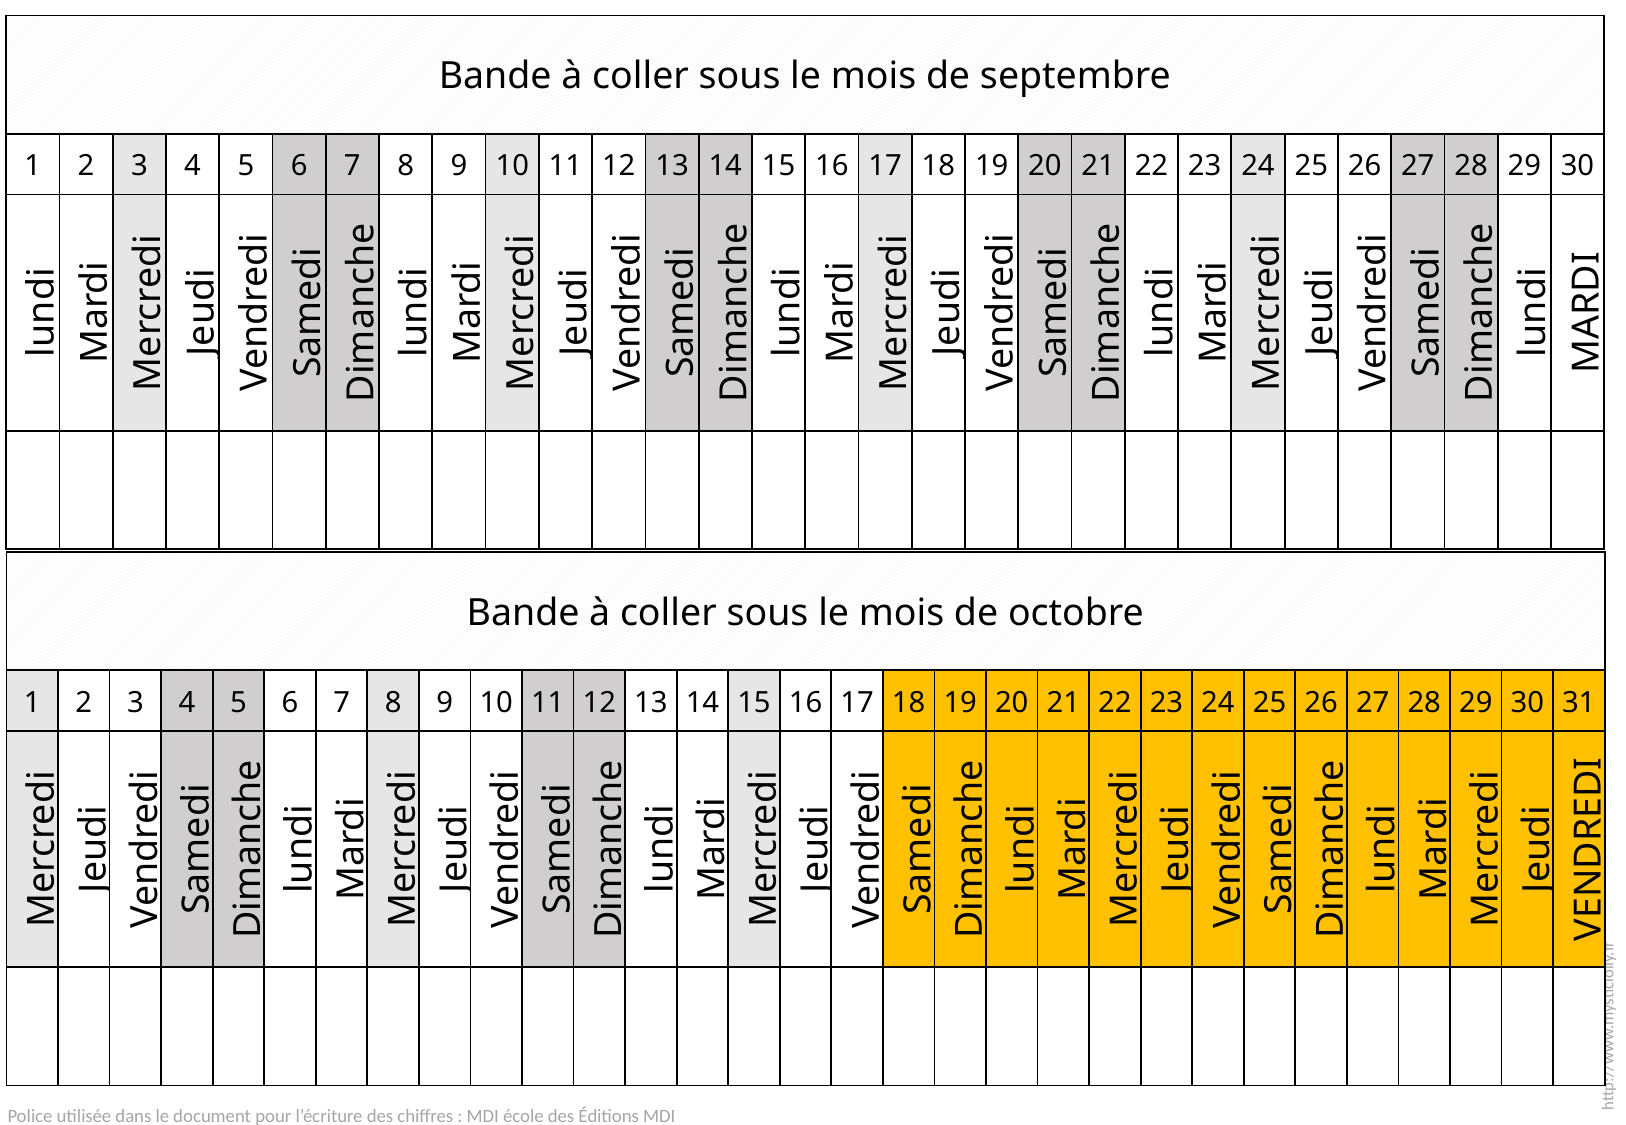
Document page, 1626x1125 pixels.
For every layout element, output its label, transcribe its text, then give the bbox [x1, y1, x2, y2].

table_cell [1286, 432, 1337, 548]
table_cell lundi [380, 195, 431, 430]
table_cell Vendredi [832, 732, 882, 966]
table_cell 13 [626, 671, 676, 730]
table_cell [433, 432, 485, 548]
table_cell 18 [913, 135, 964, 194]
table_cell [380, 432, 431, 548]
table_cell Mercredi [1090, 732, 1140, 966]
table_cell [214, 968, 263, 1085]
table_cell [884, 968, 934, 1085]
table_cell 5 [220, 135, 272, 194]
table_cell Mardi [1399, 732, 1449, 966]
table_cell [1142, 968, 1191, 1085]
table_cell lundi [7, 195, 59, 430]
table_cell 6 [265, 671, 315, 730]
table_cell Jeudi [420, 732, 470, 966]
table_cell Mardi [806, 195, 858, 430]
table_cell Mercredi [1232, 195, 1284, 430]
table_cell [859, 432, 911, 548]
table_header Bande à coller sous le mois de octobre [7, 553, 1604, 669]
table_cell [753, 432, 804, 548]
table_cell [966, 432, 1017, 548]
table_cell Vendredi [966, 195, 1017, 430]
table_cell Dimanche [1072, 195, 1124, 430]
table_cell 19 [935, 671, 985, 730]
table_cell [486, 432, 538, 548]
table_cell 15 [753, 135, 804, 194]
table_cell [1232, 432, 1284, 548]
table_cell [7, 968, 57, 1085]
table_cell 20 [1019, 135, 1071, 194]
table_cell Jeudi [1286, 195, 1337, 430]
table_cell Jeudi [59, 732, 109, 966]
table_cell [327, 432, 378, 548]
table_cell [110, 968, 160, 1085]
table_cell Vendredi [471, 732, 521, 966]
table_cell Jeudi [781, 732, 830, 966]
table_cell 4 [167, 135, 218, 194]
table_cell 3 [110, 671, 160, 730]
table_cell [59, 968, 109, 1085]
table_cell 14 [678, 671, 727, 730]
table_cell 20 [987, 671, 1037, 730]
table_cell 7 [327, 135, 378, 194]
table_cell Samedi [523, 732, 573, 966]
table_cell [626, 968, 676, 1085]
table_cell lundi [1499, 195, 1550, 430]
table_cell 9 [433, 135, 485, 194]
table_cell [1072, 432, 1124, 548]
table_cell 21 [1072, 135, 1124, 194]
table_cell lundi [987, 732, 1037, 966]
table_cell 14 [700, 135, 751, 194]
table_cell Jeudi [540, 195, 591, 430]
table_cell [7, 432, 59, 548]
table_cell 24 [1232, 135, 1284, 194]
table_cell [167, 432, 218, 548]
table_cell lundi [753, 195, 804, 430]
table_cell [317, 968, 366, 1085]
table_cell [60, 432, 112, 548]
table_cell Dimanche [327, 195, 378, 430]
table_cell 5 [214, 671, 263, 730]
table_cell [1445, 432, 1497, 548]
table_cell Vendredi [593, 195, 645, 430]
table_cell [1245, 968, 1294, 1085]
table_cell [593, 432, 645, 548]
table_cell [781, 968, 830, 1085]
table_cell Jeudi [1502, 732, 1552, 966]
table_cell Mercredi [7, 732, 57, 966]
table_cell Samedi [273, 195, 325, 430]
table_cell 28 [1445, 135, 1497, 194]
table_cell 22 [1090, 671, 1140, 730]
table_cell 15 [729, 671, 779, 730]
table_cell 6 [273, 135, 325, 194]
table_cell 7 [317, 671, 366, 730]
table_cell Vendredi [110, 732, 160, 966]
table_cell Dimanche [700, 195, 751, 430]
table_cell Mardi [60, 195, 112, 430]
table_cell [162, 968, 212, 1085]
table_cell 8 [368, 671, 418, 730]
table_cell 29 [1499, 135, 1550, 194]
table_cell Mercredi [729, 732, 779, 966]
table_cell 11 [540, 135, 591, 194]
table_cell 12 [593, 135, 645, 194]
table_cell [832, 968, 882, 1085]
table_cell 26 [1296, 671, 1346, 730]
table_cell [1554, 968, 1604, 1085]
table_cell Mercredi [368, 732, 418, 966]
table_cell Dimanche [214, 732, 263, 966]
table_cell 31 [1554, 671, 1604, 730]
table_cell Samedi [646, 195, 698, 430]
table_cell Dimanche [1445, 195, 1497, 430]
table_cell 25 [1245, 671, 1294, 730]
table_cell Mardi [1038, 732, 1088, 966]
table_cell 27 [1392, 135, 1444, 194]
table_cell [1451, 968, 1501, 1085]
table_cell [1193, 968, 1243, 1085]
table_cell [523, 968, 573, 1085]
table_cell Vendredi [1339, 195, 1390, 430]
table_cell 18 [884, 671, 934, 730]
table_cell Samedi [1245, 732, 1294, 966]
table_cell Samedi [162, 732, 212, 966]
table_cell 23 [1179, 135, 1230, 194]
table_cell [1019, 432, 1071, 548]
table_cell 26 [1339, 135, 1390, 194]
table_cell [1348, 968, 1398, 1085]
table_cell lundi [1126, 195, 1177, 430]
table_cell [729, 968, 779, 1085]
table_cell 12 [574, 671, 624, 730]
table_cell lundi [626, 732, 676, 966]
table_cell 2 [59, 671, 109, 730]
table_cell 30 [1502, 671, 1552, 730]
table_cell Dimanche [1296, 732, 1346, 966]
table_cell Dimanche [935, 732, 985, 966]
table_cell 10 [486, 135, 538, 194]
table_cell 4 [162, 671, 212, 730]
table_cell [1502, 968, 1552, 1085]
table_cell [574, 968, 624, 1085]
table_cell 27 [1348, 671, 1398, 730]
table_cell Samedi [1019, 195, 1071, 430]
table_cell Vendredi [220, 195, 272, 430]
table_cell [806, 432, 858, 548]
table_cell Mardi [678, 732, 727, 966]
table_cell 1 [7, 135, 59, 194]
table_cell [1399, 968, 1449, 1085]
table_cell 30 [1552, 135, 1603, 194]
table_cell VENDREDI [1554, 732, 1604, 966]
table_cell 16 [781, 671, 830, 730]
table_cell Mercredi [486, 195, 538, 430]
table_cell [1296, 968, 1346, 1085]
table_cell 3 [114, 135, 165, 194]
table_cell [540, 432, 591, 548]
table_cell lundi [265, 732, 315, 966]
table_cell [1090, 968, 1140, 1085]
table_cell [913, 432, 964, 548]
table_cell [700, 432, 751, 548]
table_cell 25 [1286, 135, 1337, 194]
table_cell Samedi [1392, 195, 1444, 430]
table_cell MARDI [1552, 195, 1603, 430]
table_cell [273, 432, 325, 548]
table_cell 23 [1142, 671, 1191, 730]
table_cell lundi [1348, 732, 1398, 966]
table_cell [1038, 968, 1088, 1085]
table_cell [114, 432, 165, 548]
table_cell [1339, 432, 1390, 548]
table_cell Mardi [317, 732, 366, 966]
table_cell 19 [966, 135, 1017, 194]
table_cell [368, 968, 418, 1085]
table_cell 22 [1126, 135, 1177, 194]
table_cell Jeudi [913, 195, 964, 430]
table_cell 21 [1038, 671, 1088, 730]
table_cell Jeudi [167, 195, 218, 430]
table_cell [265, 968, 315, 1085]
table_cell 24 [1193, 671, 1243, 730]
table_cell Samedi [884, 732, 934, 966]
table_cell 17 [859, 135, 911, 194]
table_cell 9 [420, 671, 470, 730]
table_cell 28 [1399, 671, 1449, 730]
table_cell 1 [7, 671, 57, 730]
table_cell [1552, 432, 1603, 548]
table_cell [471, 968, 521, 1085]
table_cell 29 [1451, 671, 1501, 730]
table_cell [1499, 432, 1550, 548]
table_cell 17 [832, 671, 882, 730]
table_cell Mercredi [1451, 732, 1501, 966]
table_cell 10 [471, 671, 521, 730]
table_cell Mardi [1179, 195, 1230, 430]
table_cell [987, 968, 1037, 1085]
table_cell [420, 968, 470, 1085]
table_cell Mercredi [114, 195, 165, 430]
table_cell Dimanche [574, 732, 624, 966]
table_cell 8 [380, 135, 431, 194]
table_cell [935, 968, 985, 1085]
table_cell 13 [646, 135, 698, 194]
table_cell 11 [523, 671, 573, 730]
table_cell Jeudi [1142, 732, 1191, 966]
table_header Bande à coller sous le mois de septembre [7, 16, 1603, 133]
table_cell [1392, 432, 1444, 548]
table_cell [1126, 432, 1177, 548]
table_cell 16 [806, 135, 858, 194]
table_cell [646, 432, 698, 548]
table_cell Vendredi [1193, 732, 1243, 966]
table_cell Mercredi [859, 195, 911, 430]
table_cell [1179, 432, 1230, 548]
table_cell Mardi [433, 195, 485, 430]
table_cell 2 [60, 135, 112, 194]
table_cell [678, 968, 727, 1085]
table_cell [220, 432, 272, 548]
